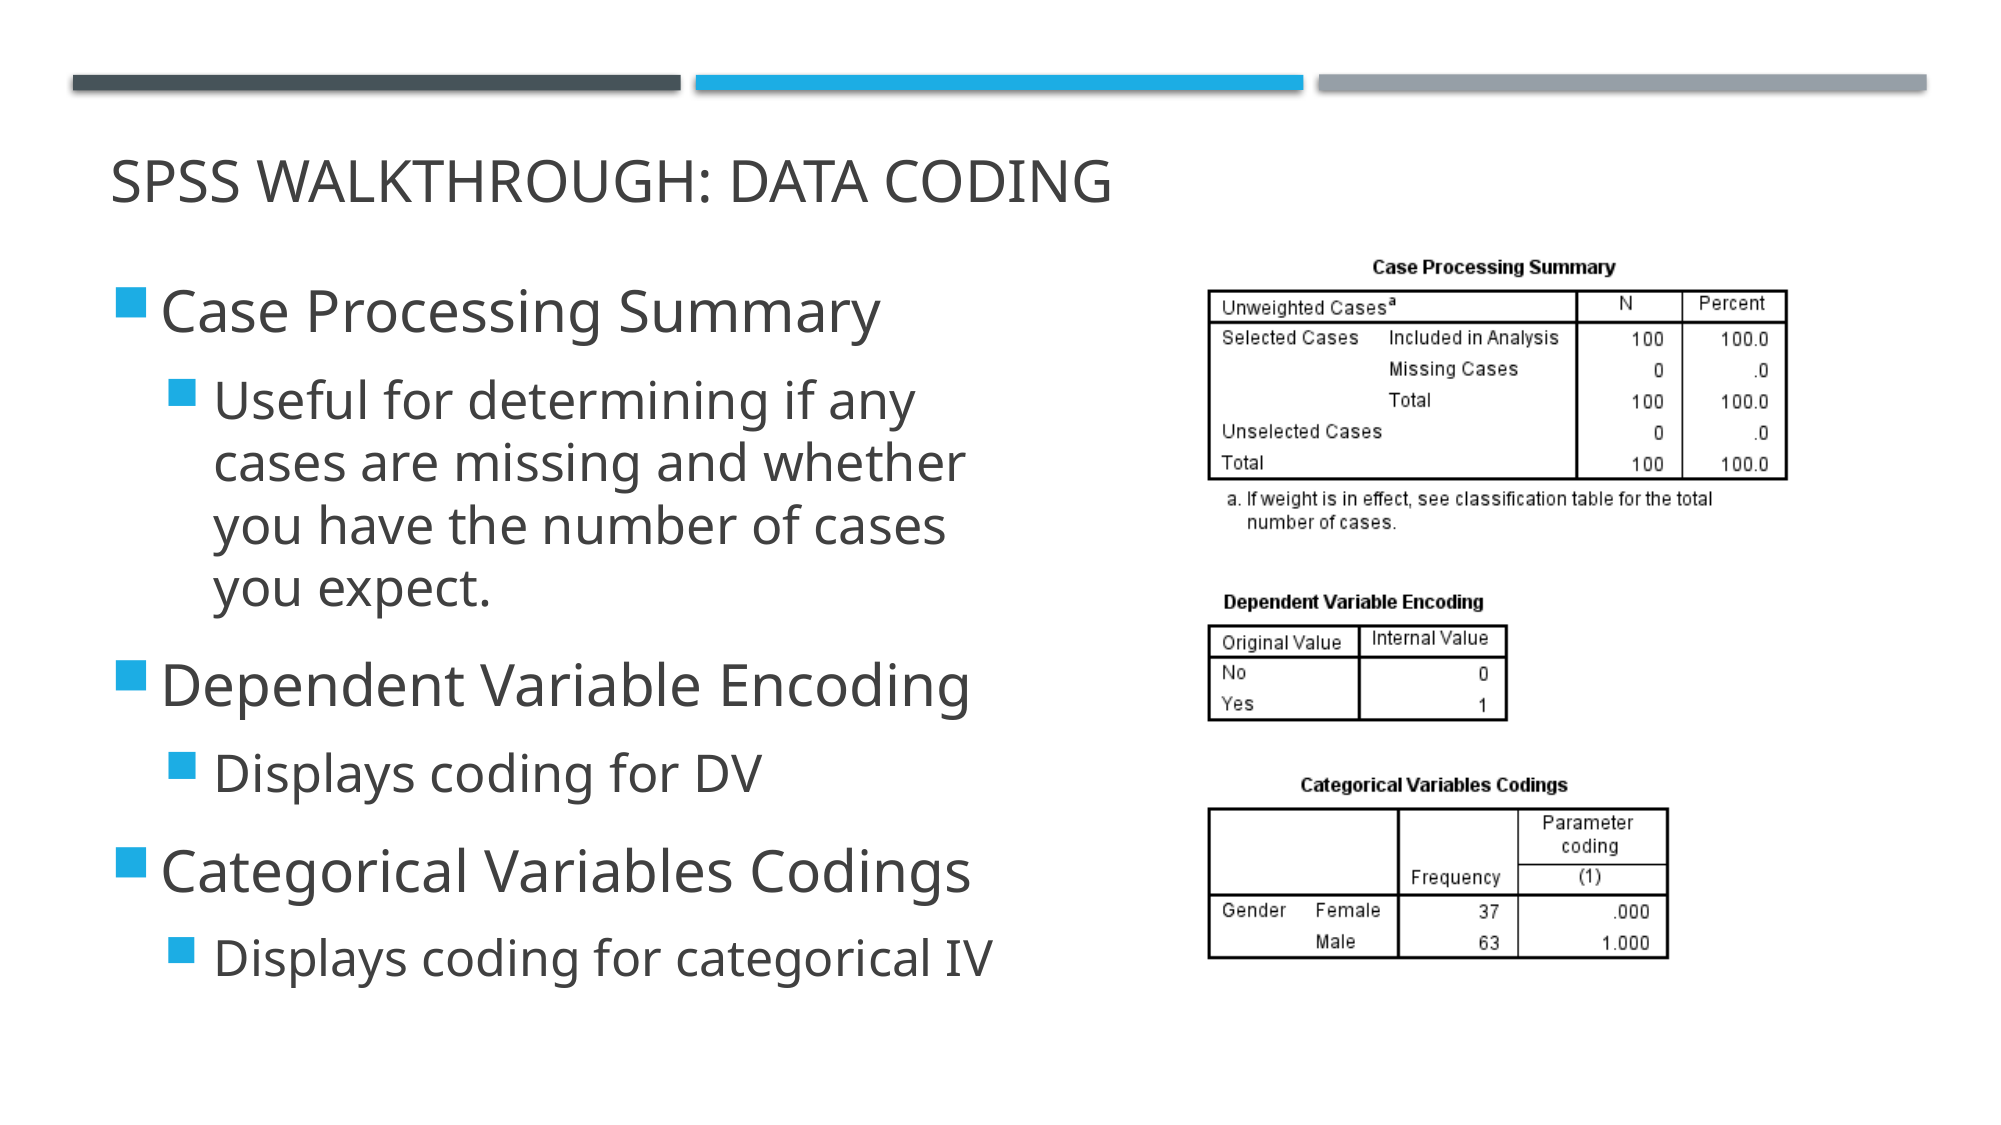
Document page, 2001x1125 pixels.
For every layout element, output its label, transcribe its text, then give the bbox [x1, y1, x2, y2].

title SPSS WALKTHROUGH: Data Coding [95, 115, 1905, 222]
picture [1186, 220, 1955, 972]
list Case Processing Summary Useful for determining if any cases are missing and whether you have the number of cases you expect. Dependent Variable Encoding Displays coding for DV Categorical Variables Codings Displays coding for categorical IV [95, 260, 1016, 1070]
